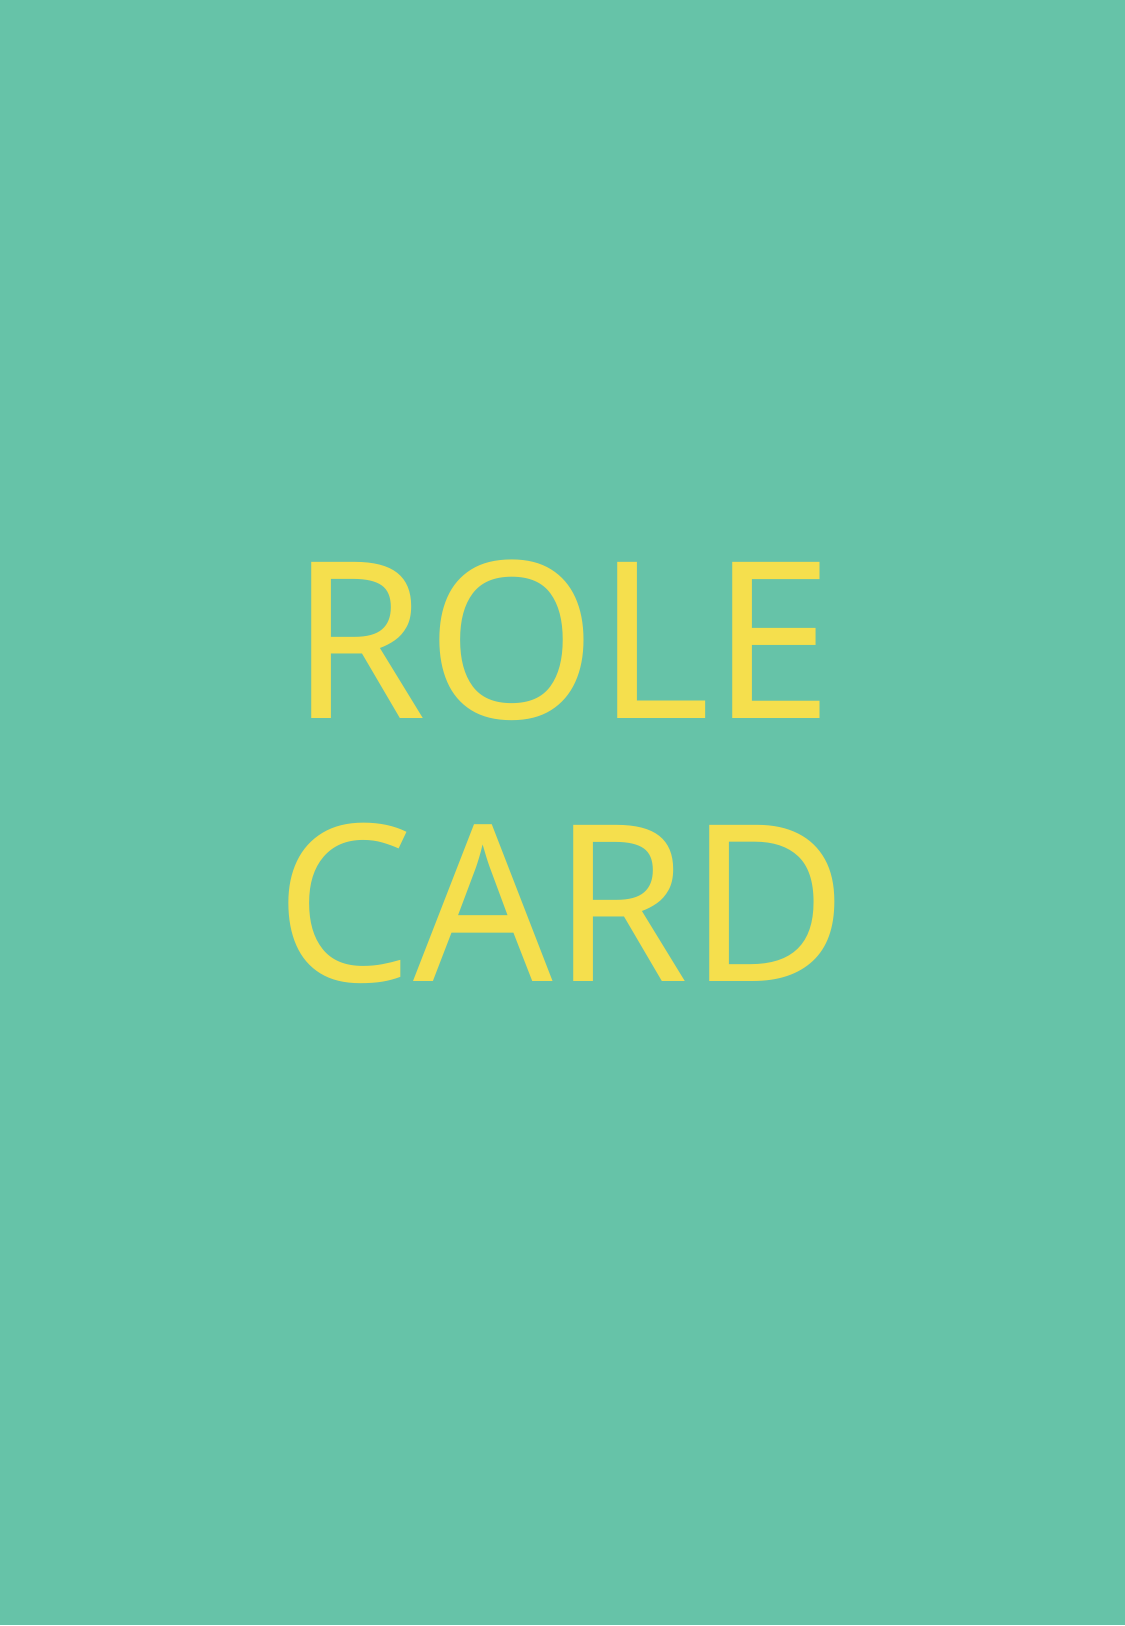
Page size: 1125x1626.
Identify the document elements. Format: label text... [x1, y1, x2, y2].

text_box [0, 0, 1125, 1625]
text_box ROLE CARD [155, 492, 969, 1033]
